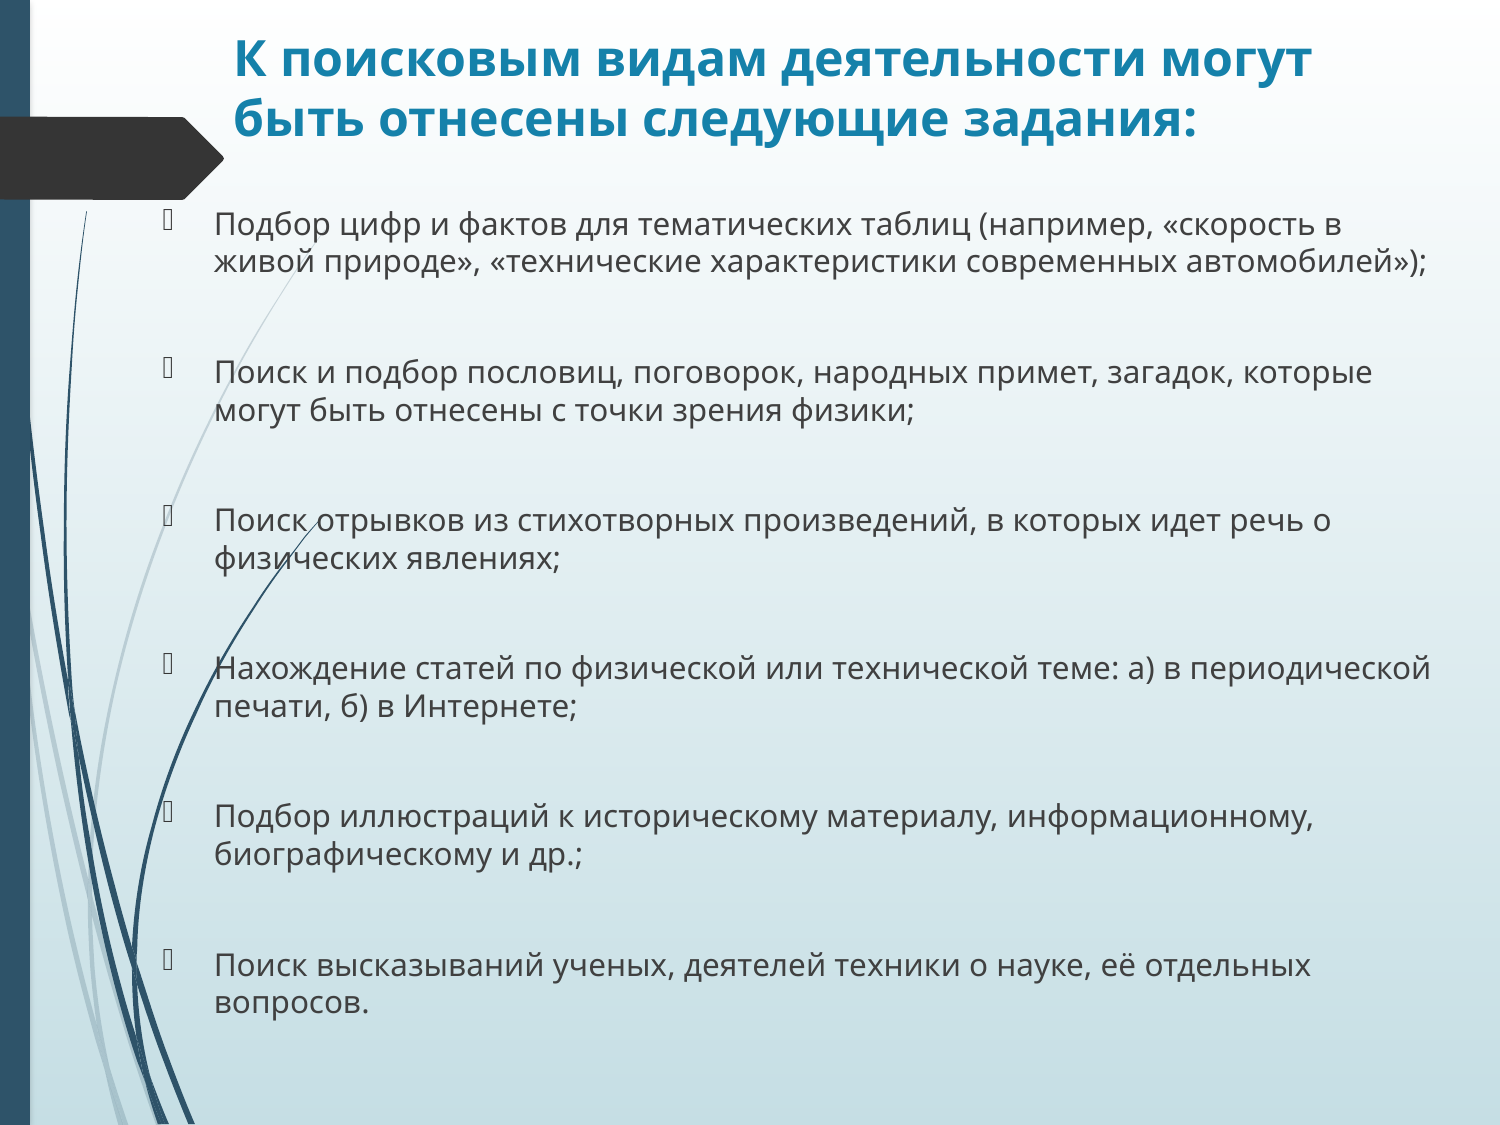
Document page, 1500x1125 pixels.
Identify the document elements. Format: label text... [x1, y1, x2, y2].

title К поисковым видам деятельности могут быть отнесены следующие задания:​ [218, 19, 1400, 196]
list Подбор цифр и фактов для тематических таблиц (например, «скорость в живой природе», «технические характеристики современных автомобилей»);​ Поиск и подбор пословиц, поговорок, народных примет, загадок, которые могут быть отнесены с точки зрения физики;​ ​ Поиск отрывков из стихотворных произведений, в которых идет речь о физических явлениях;​ ​ Нахождение статей по физической или технической теме: а) в периодической печати, б) в Интернете;​ ​ Подбор иллюстраций к историческому материалу, информационному, биографическому и др.;​ ​ Поиск высказываний ученых, деятелей техники о науке, её отдельных вопросов.​ [147, 196, 1447, 1071]
